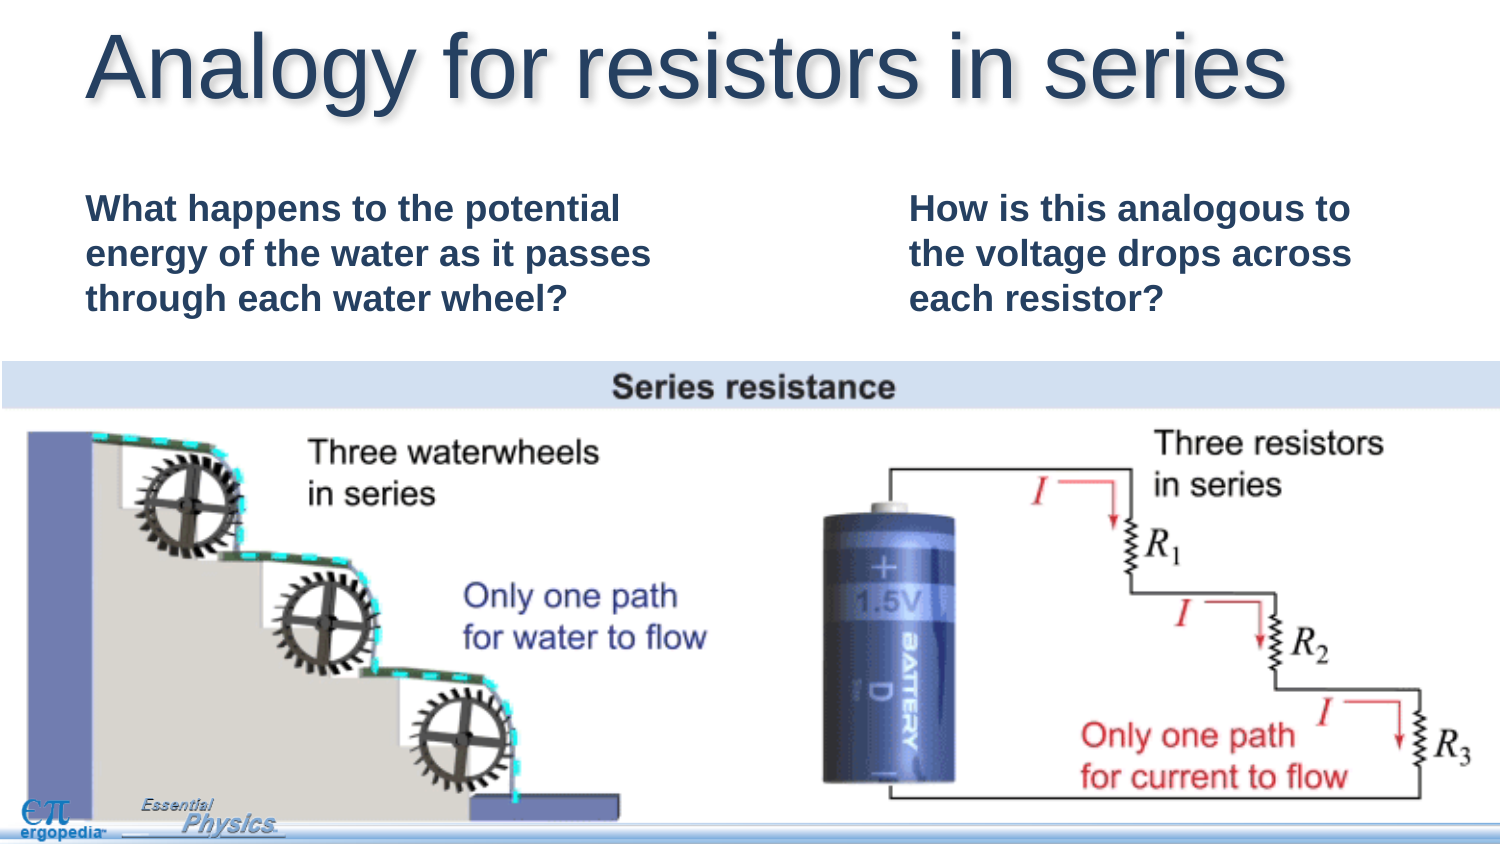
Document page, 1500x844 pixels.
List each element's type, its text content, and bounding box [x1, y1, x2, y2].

picture [0, 360, 1500, 844]
text_box What happens to the potential energy of the water as it passes through each water wheel? [70, 177, 695, 327]
text_box How is this analogous to the voltage drops across each resistor? [894, 177, 1417, 327]
text_box Analogy for resistors in series [70, 0, 1500, 206]
